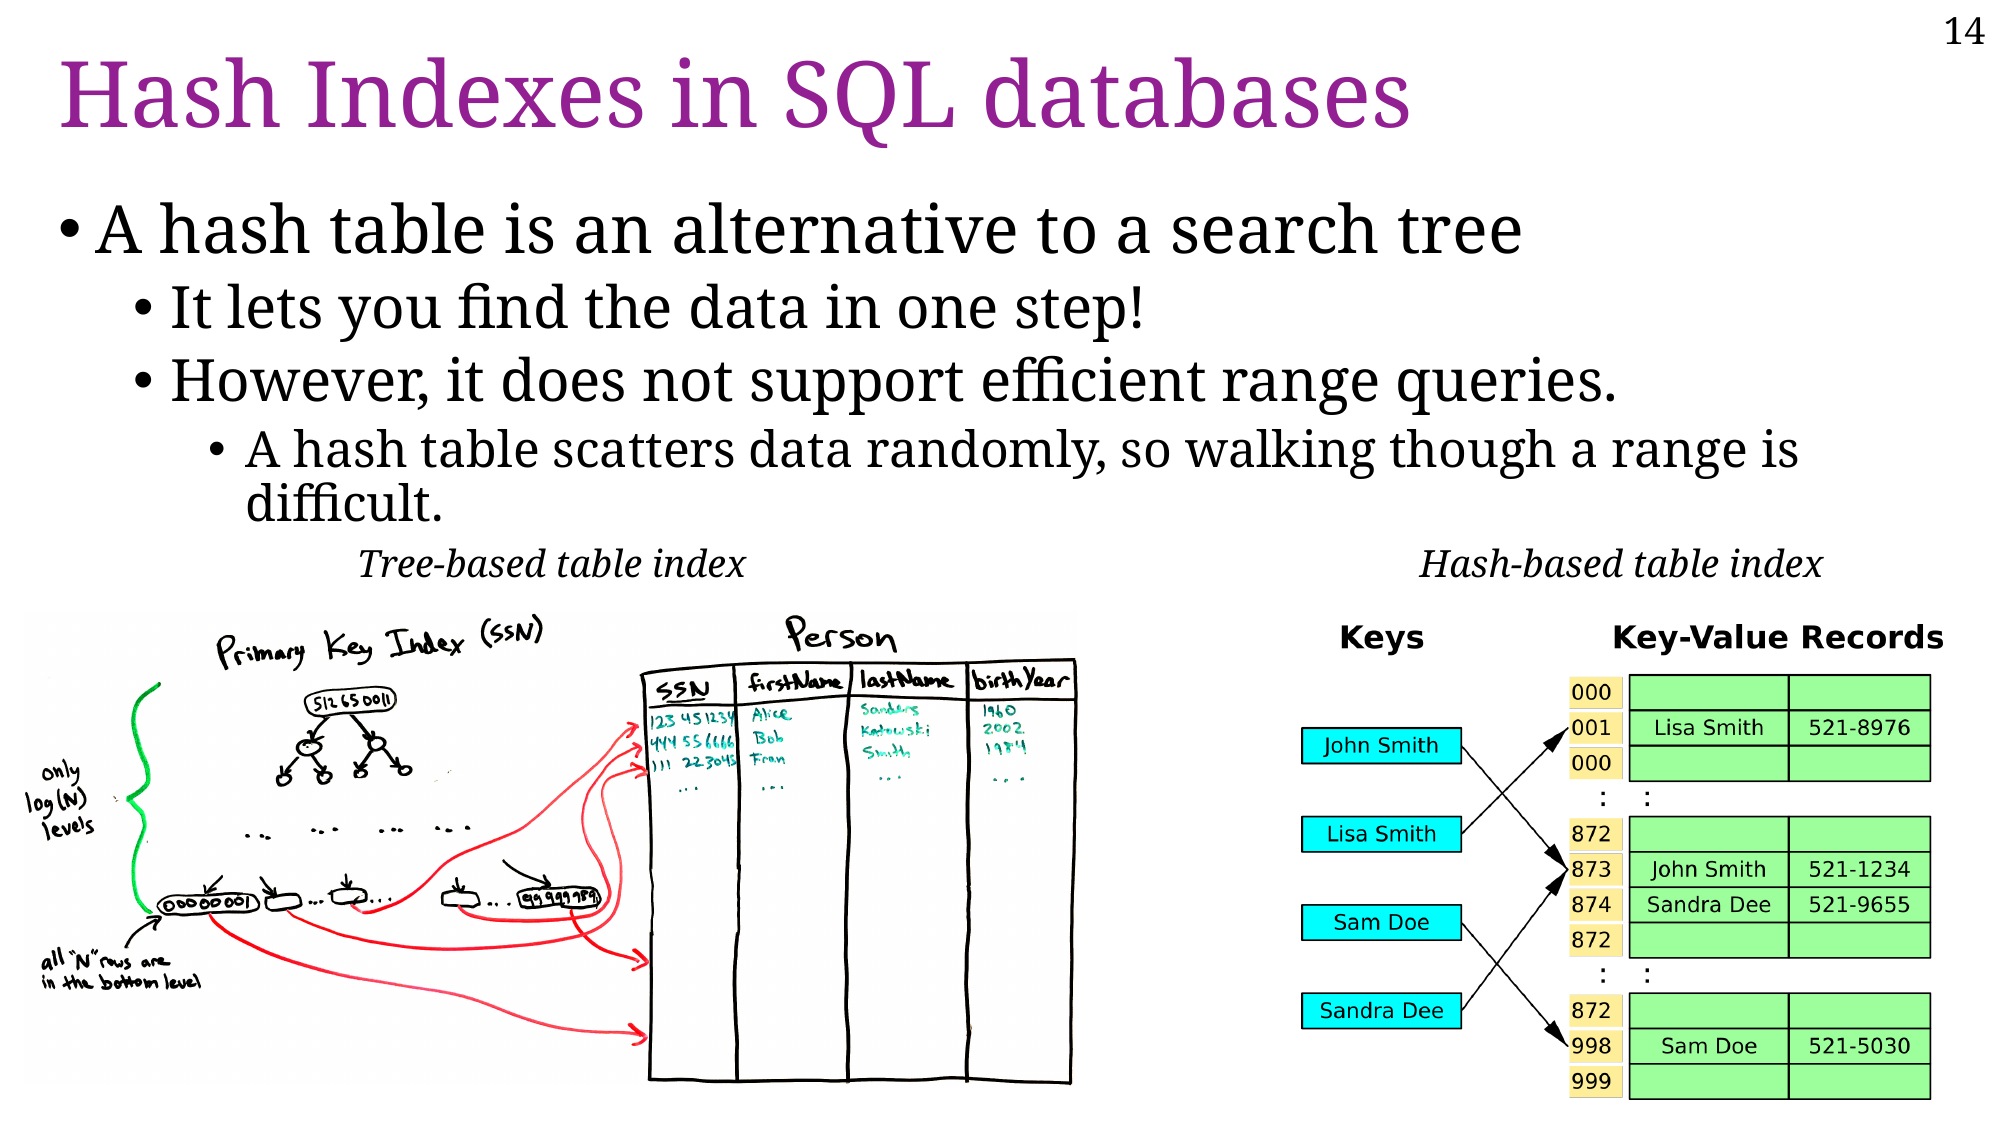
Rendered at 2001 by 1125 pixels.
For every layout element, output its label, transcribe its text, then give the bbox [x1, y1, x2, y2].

picture [24, 611, 1079, 1087]
list A hash table is an alternative to a search tree It lets you find the data in one step! However, it does not support efficient range queries. A hash table scatters data randomly, so walking though a range is difficult. [43, 188, 1953, 1106]
picture [1301, 624, 1943, 1100]
text_box Tree-based table index [301, 532, 802, 592]
title Hash Indexes in SQL databases [43, 25, 1953, 171]
text_box Hash-based table index [1371, 532, 1872, 592]
